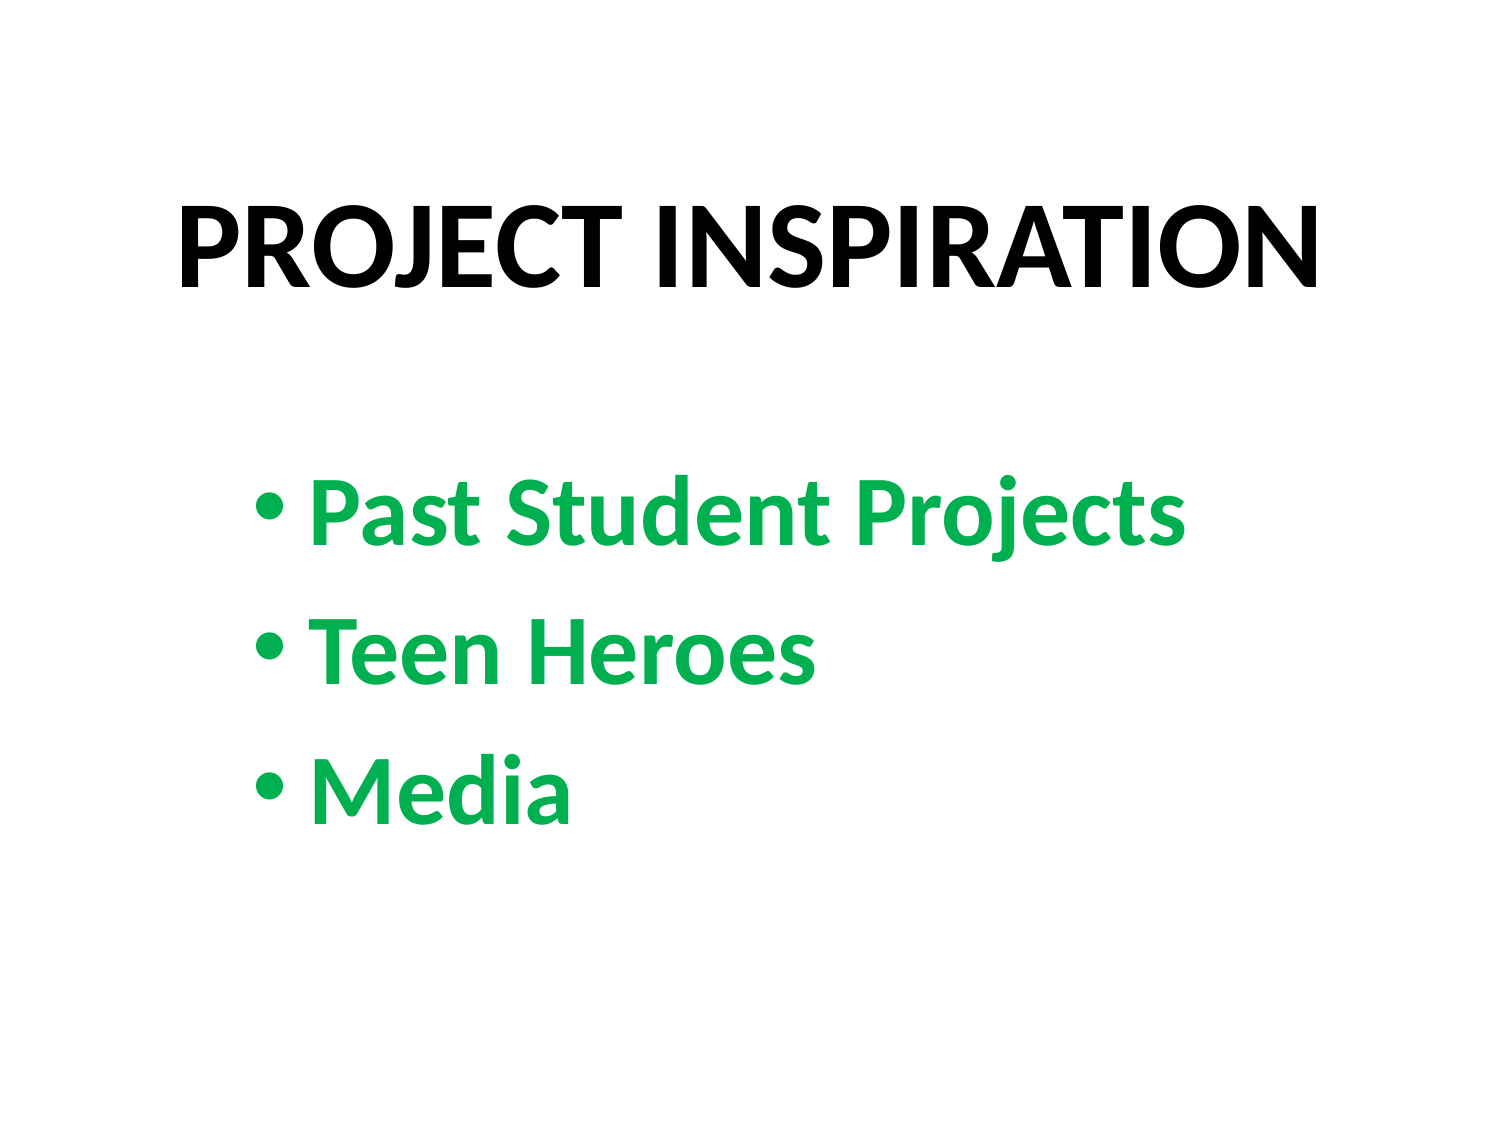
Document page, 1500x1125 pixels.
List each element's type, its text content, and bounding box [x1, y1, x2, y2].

list Past Student Projects Teen Heroes Media [237, 437, 1425, 1005]
title PROJECT INSPIRATION [75, 149, 1425, 325]
